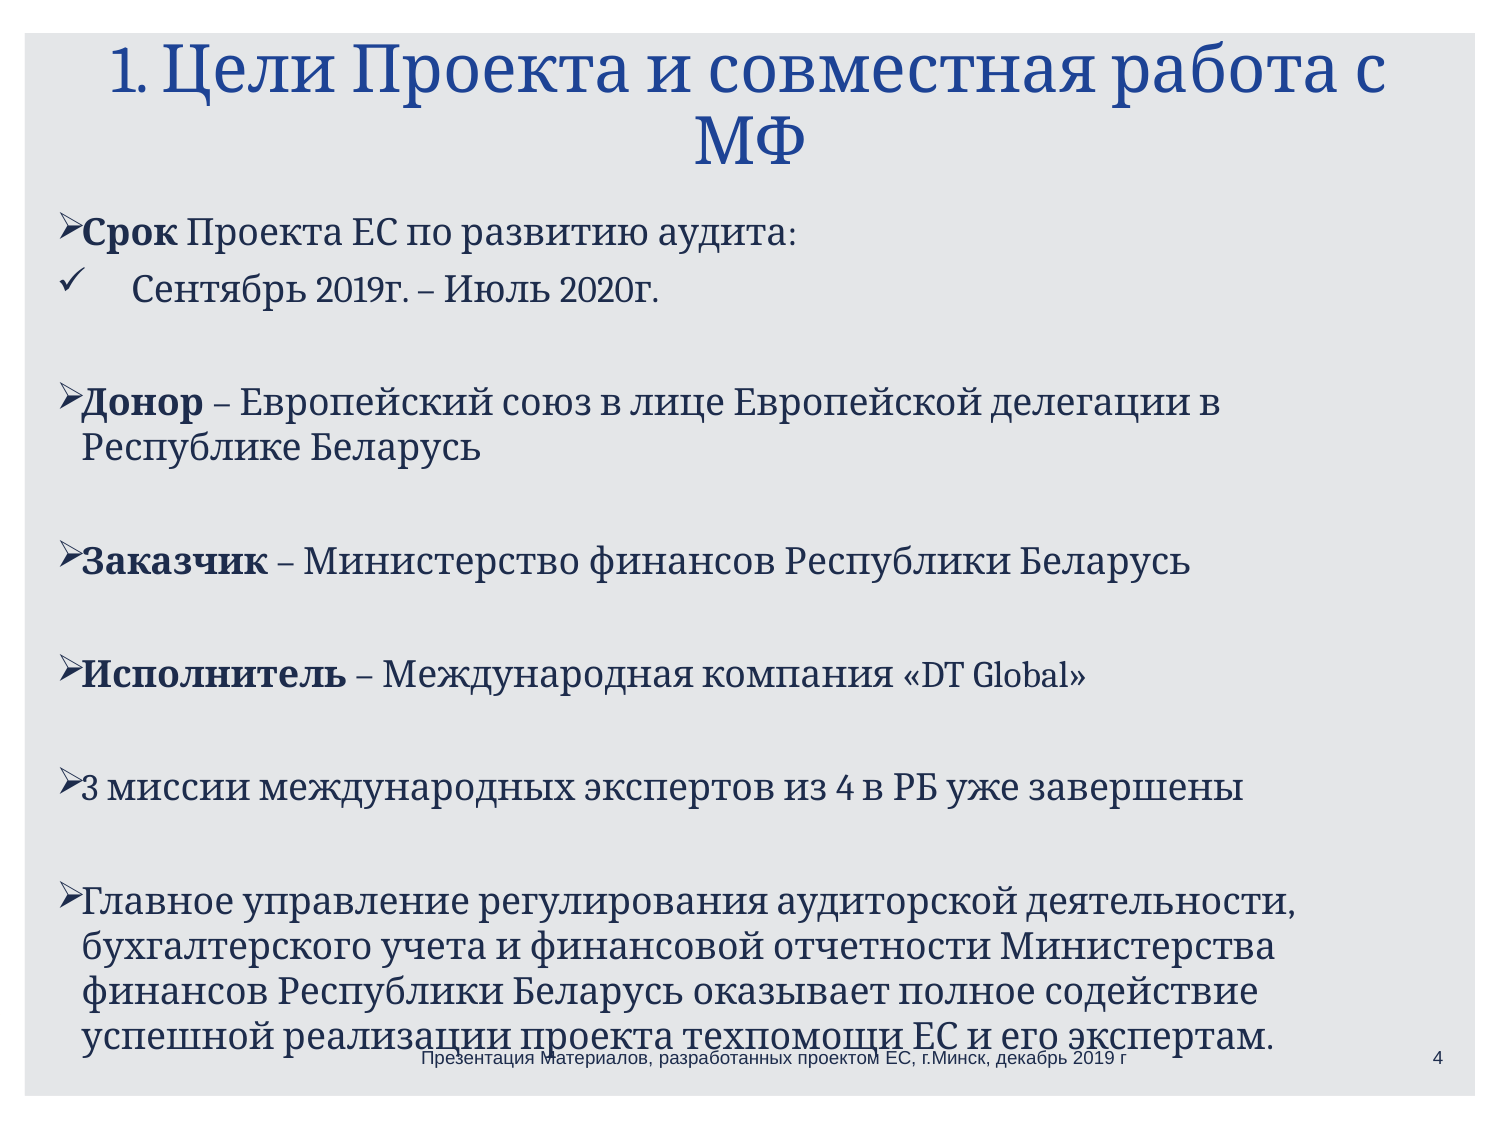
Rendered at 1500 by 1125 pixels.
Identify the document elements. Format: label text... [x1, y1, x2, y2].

title 1. Цели Проекта и совместная работа с МФ [56, 54, 1444, 185]
list Срок Проекта ЕС по развитию аудита: Сентябрь 2019г. – Июль 2020г. Донор – Европейский союз в лице Европейской делегации в Республике Беларусь Заказчик – Министерство финансов Республики Беларусь Исполнитель – Международная компания «DT Global» 3 миссии международных экспертов из 4 в РБ уже завершены Главное управление регулирования аудиторской деятельности, бухгалтерского учета и финансовой отчетности Министерства финансов Республики Беларусь оказывает полное содействие успешной реализации проекта техпомощи ЕС и его экспертам. [56, 208, 1444, 1067]
slide_number 4 [1387, 1045, 1444, 1076]
footer Презентация Материалов, разработанных проектом ЕС, г.Минск, декабрь 2019 г [371, 1045, 1176, 1067]
